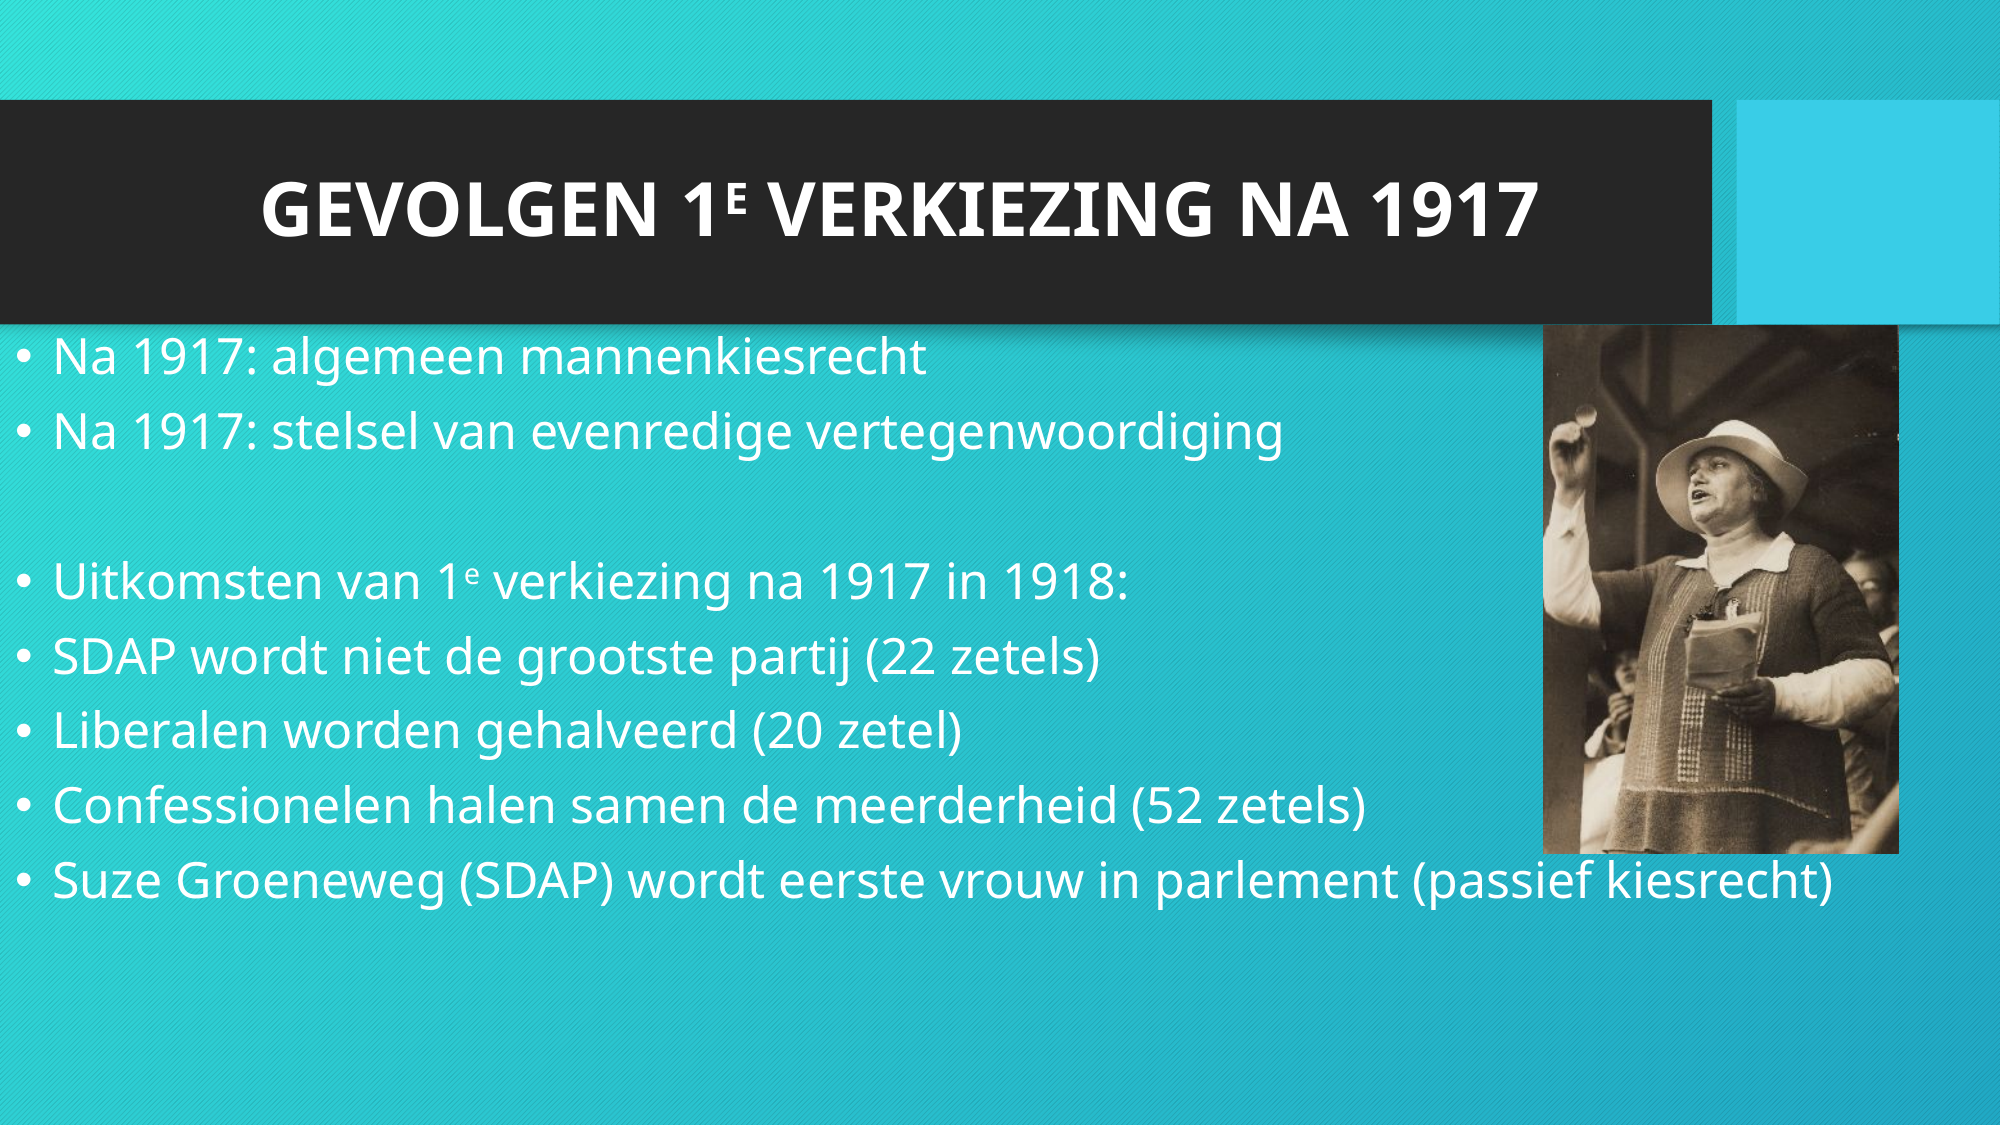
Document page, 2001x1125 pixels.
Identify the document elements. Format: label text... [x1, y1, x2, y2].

picture [1542, 325, 1899, 855]
title GEVOLGEN 1E VERKIEZING NA 1917 [111, 123, 1689, 301]
list Na 1917: algemeen mannenkiesrecht Na 1917: stelsel van evenredige vertegenwoordiging Uitkomsten van 1e verkiezing na 1917 in 1918: SDAP wordt niet de grootste partij (22 zetels) Liberalen worden gehalveerd (20 zetel) Confessionelen halen samen de meerderheid (52 zetels) Suze Groeneweg (SDAP) wordt eerste vrouw in parlement (passief kiesrecht) [0, 324, 2000, 1014]
